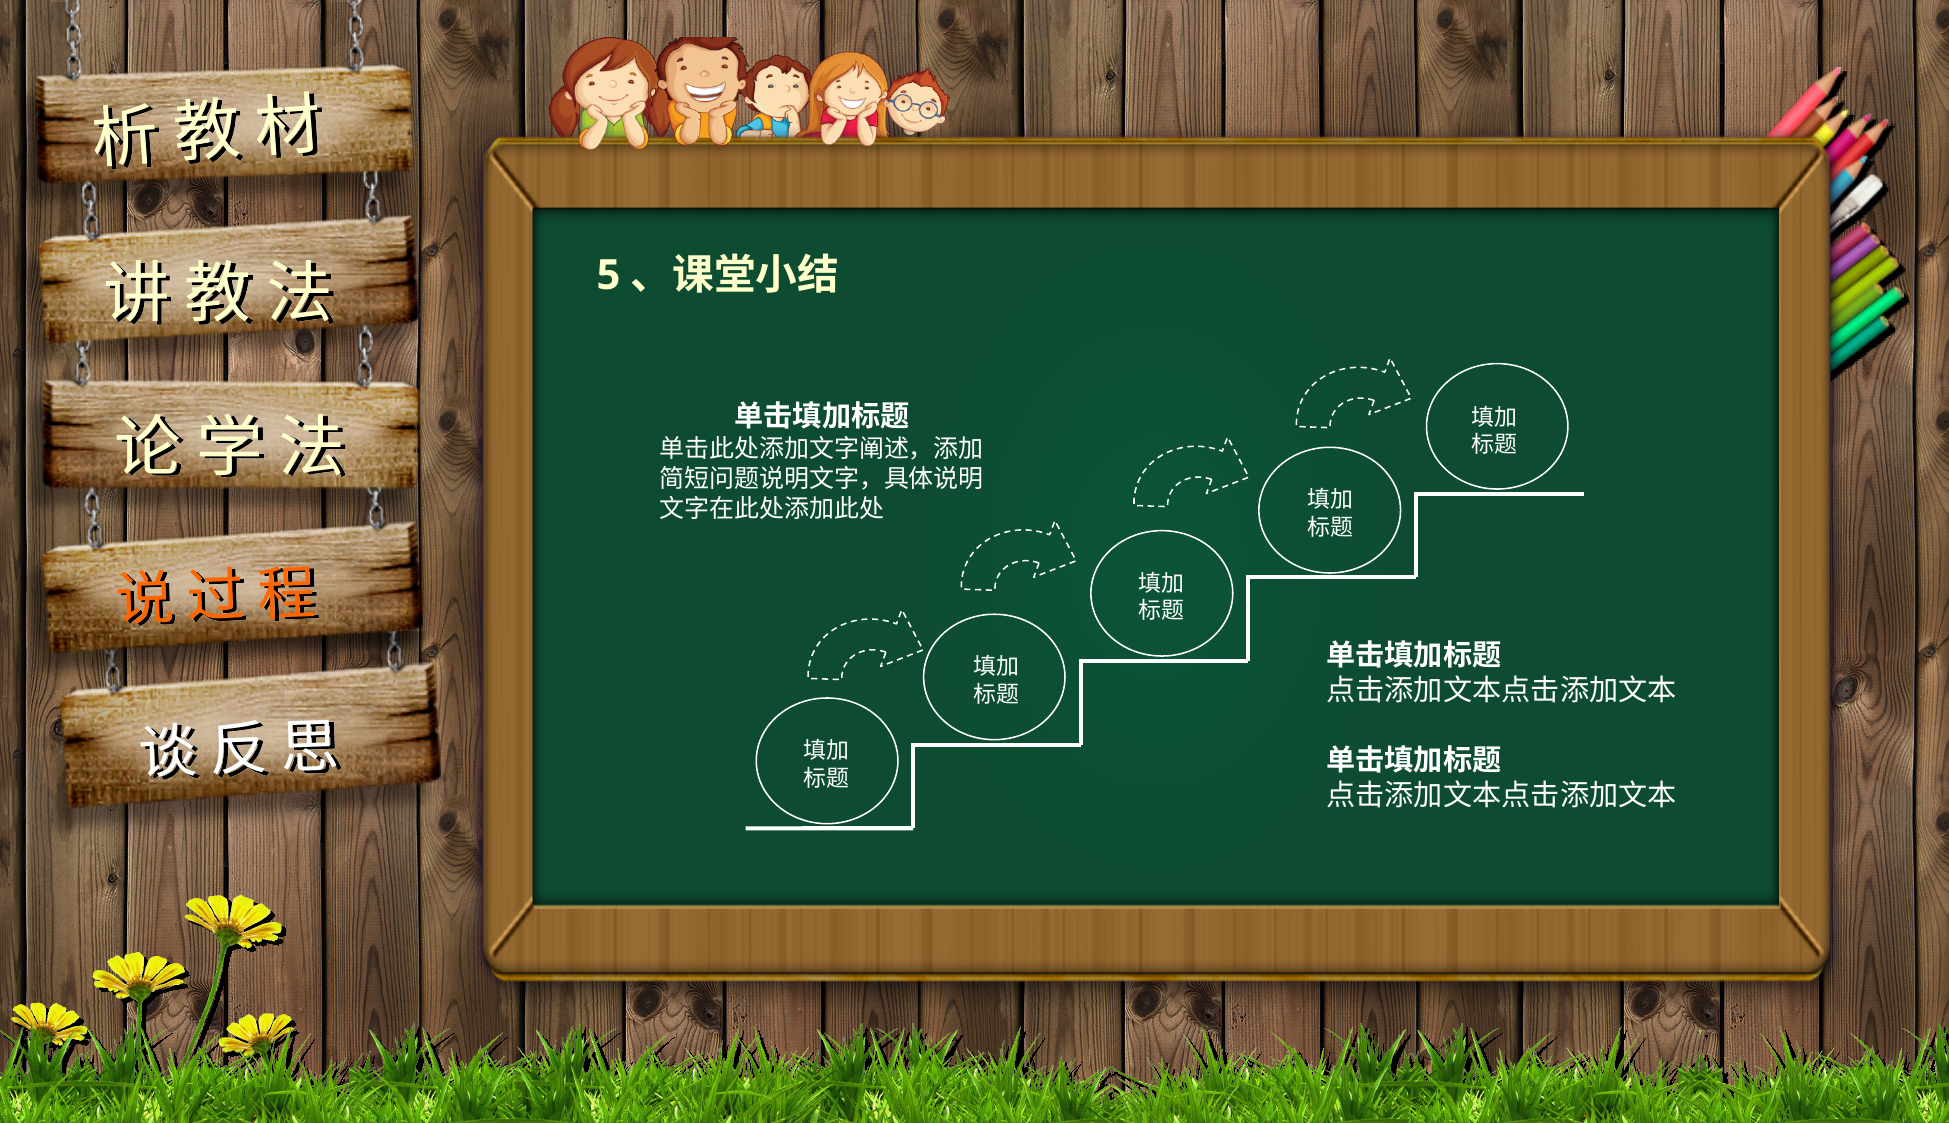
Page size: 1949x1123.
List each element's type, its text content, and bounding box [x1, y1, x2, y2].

picture [0, 0, 1949, 1123]
text_box [1426, 363, 1568, 490]
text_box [745, 493, 1585, 829]
text_box 填加 标题 [1294, 482, 1367, 492]
text_box [1135, 437, 1249, 492]
text_box 填加 标题 [1460, 398, 1530, 460]
text_box 5、课堂小结 [581, 240, 854, 306]
text_box [1296, 358, 1412, 428]
text_box 单击填加标题 单击此处添加文字阐述，添加简短问题说明文字，具体说明文字在此处添加此处 [649, 392, 995, 527]
text_box 单击填加标题 点击添加文本点击添加文本 单击填加标题 点击添加文本点击添加文本 [1589, 631, 1717, 816]
text_box [1261, 447, 1398, 492]
